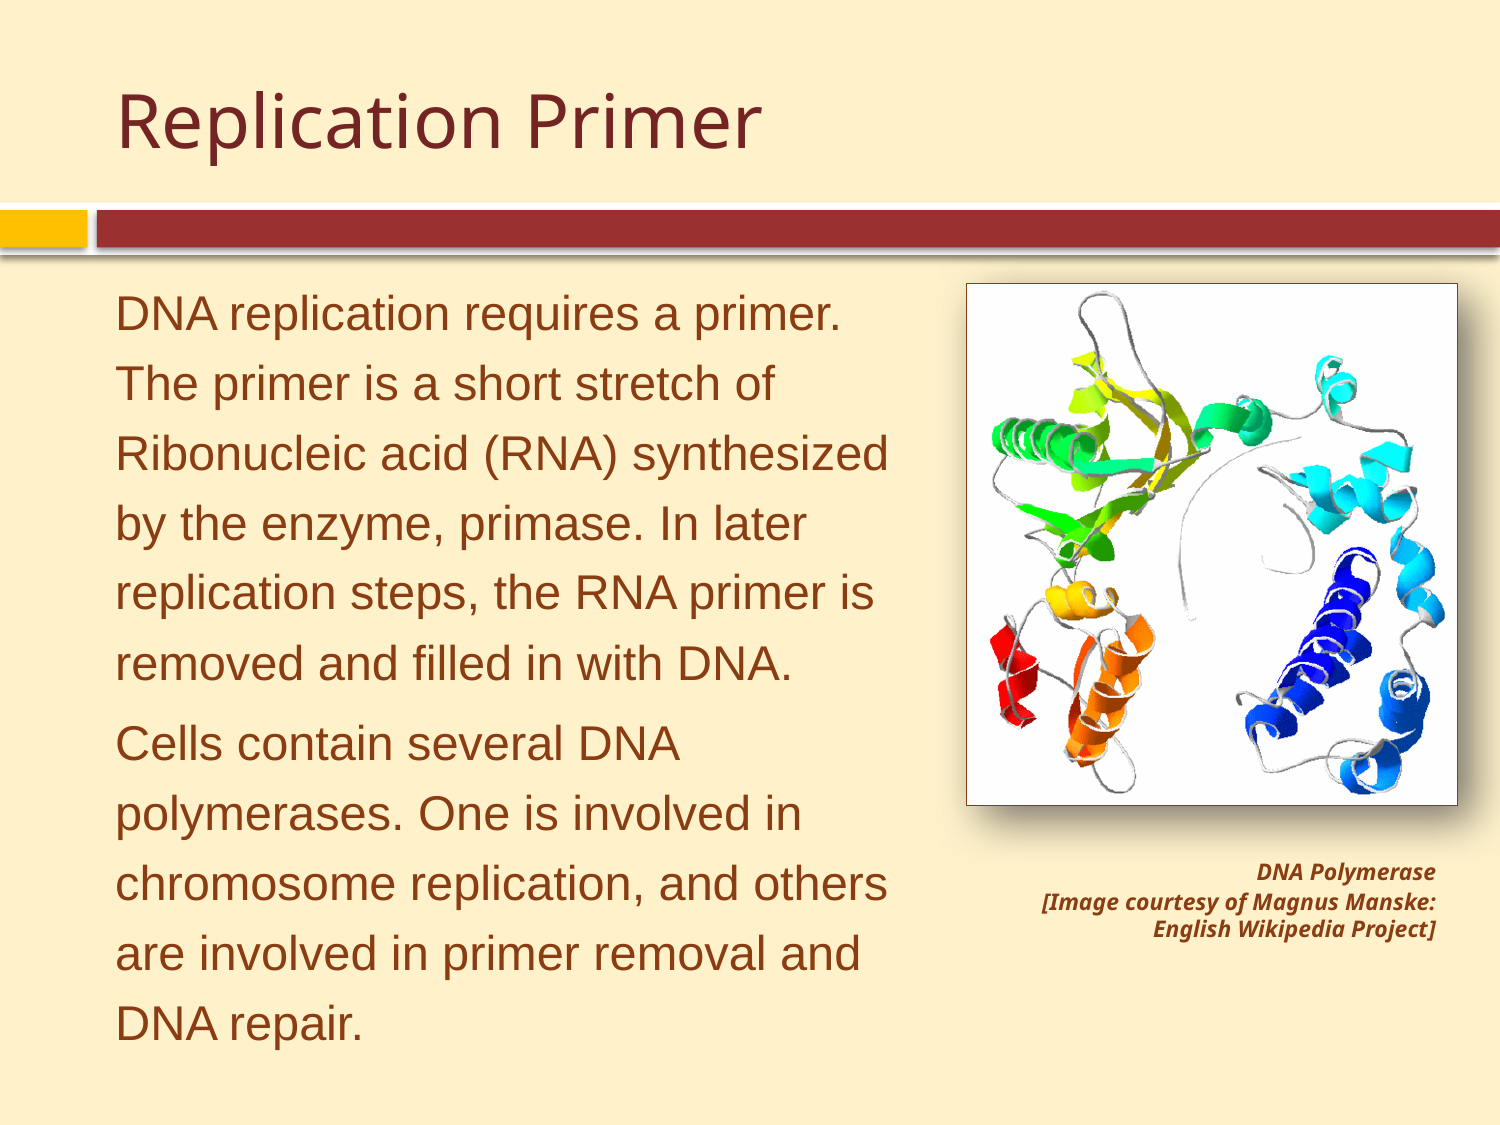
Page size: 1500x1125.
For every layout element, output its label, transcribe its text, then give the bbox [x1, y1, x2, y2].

picture [965, 283, 1458, 806]
title Replication Primer [100, 37, 1438, 200]
list DNA replication requires a primer. The primer is a short stretch of Ribonucleic acid (RNA) synthesized by the enzyme, primase. In later replication steps, the RNA primer is removed and filled in with DNA. Cells contain several DNA polymerases. One is involved in chromosome replication, and others are involved in primer removal and DNA repair. [100, 262, 920, 1059]
text_box DNA Polymerase [Image courtesy of Magnus Manske: English Wikipedia Project] [974, 850, 1451, 950]
